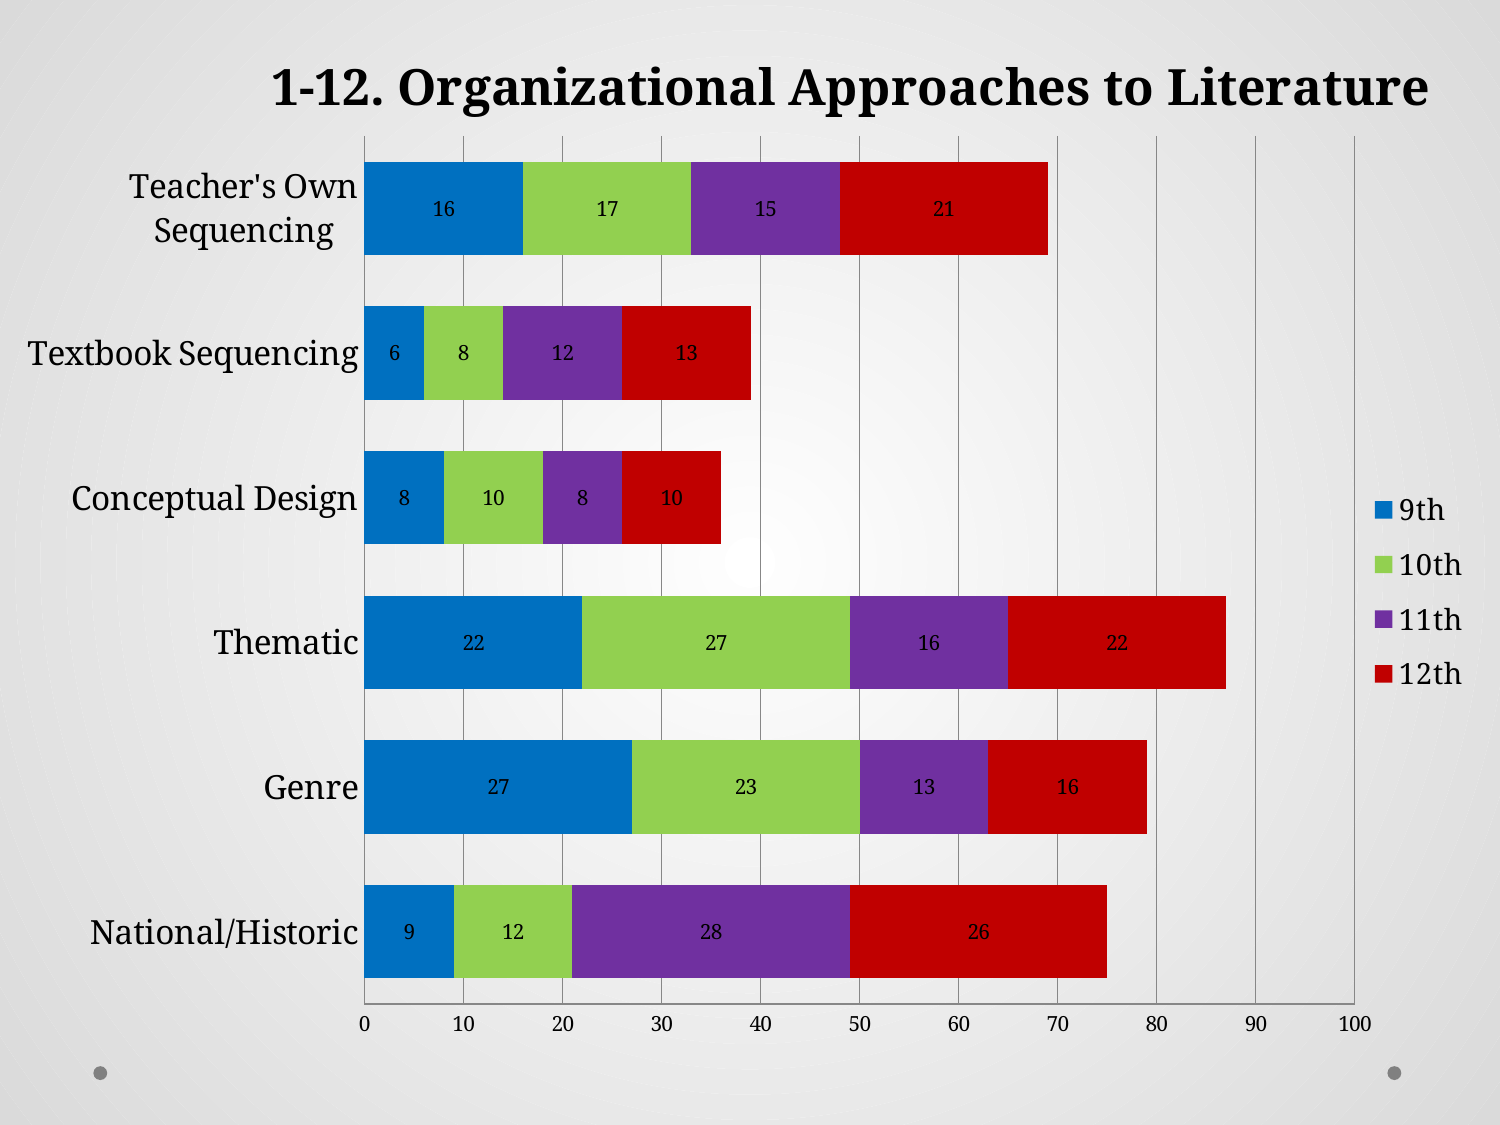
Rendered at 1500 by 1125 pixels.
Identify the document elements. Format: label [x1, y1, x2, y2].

chart [0, 0, 1500, 1125]
